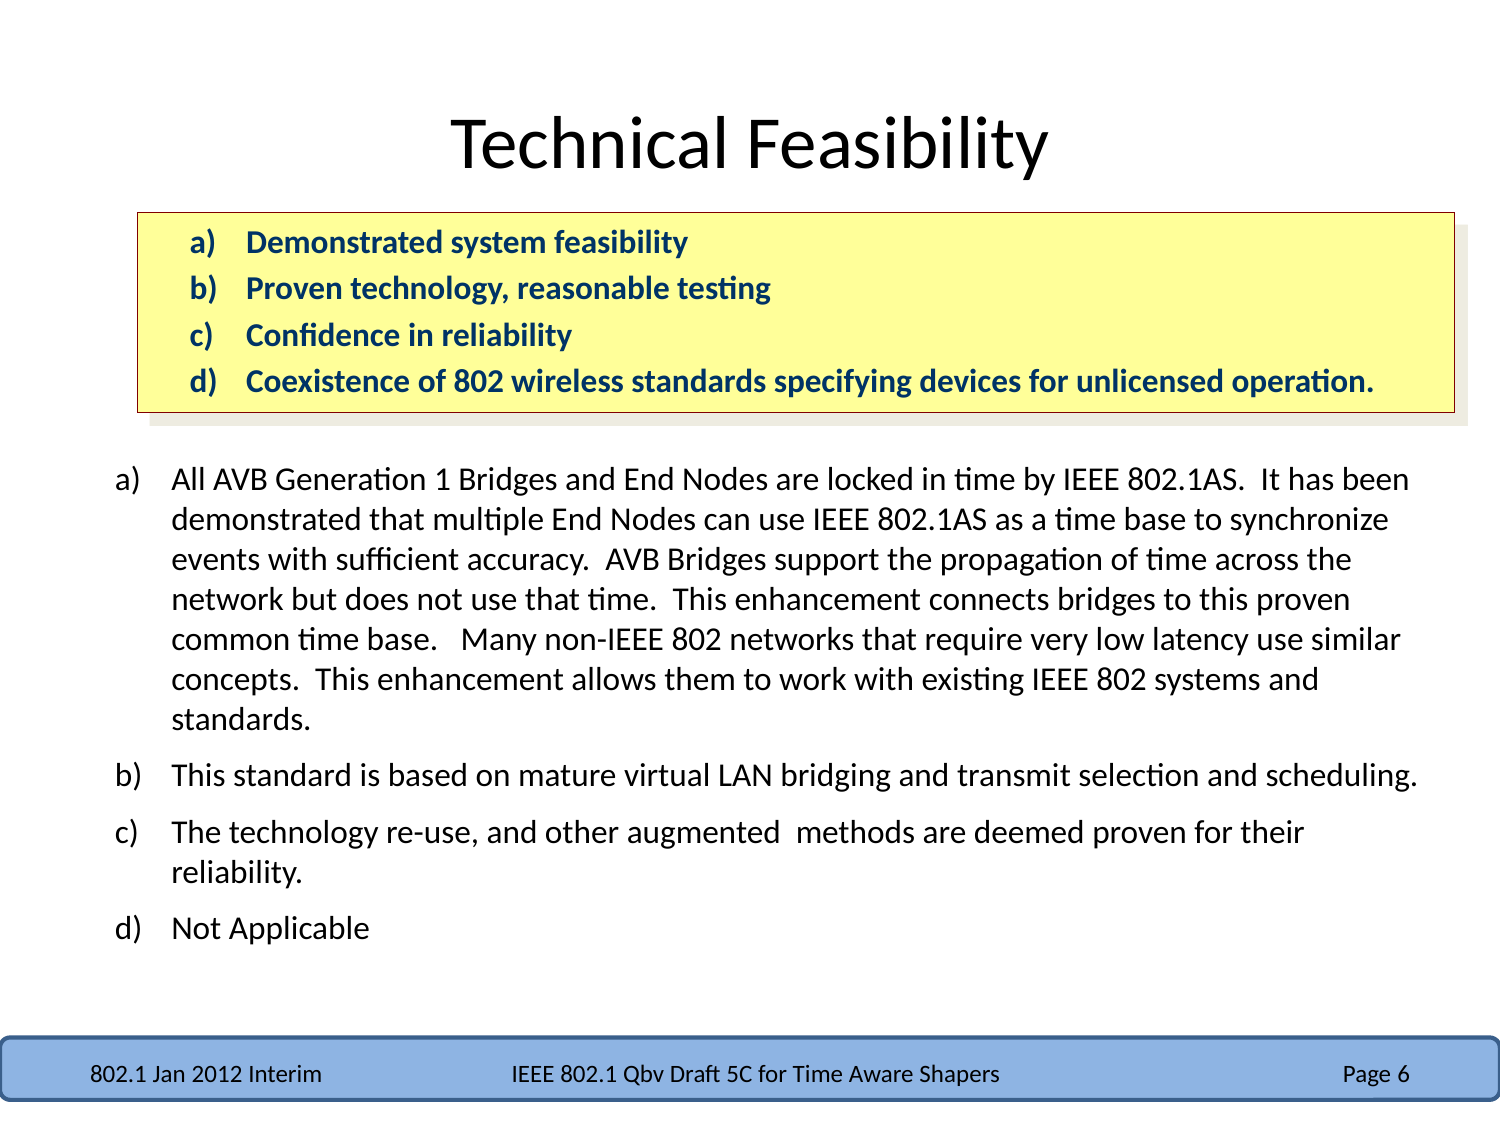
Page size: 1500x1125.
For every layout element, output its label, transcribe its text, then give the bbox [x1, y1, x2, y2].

footer IEEE 802.1 Qbv Draft 5C for Time Aware Shapers [425, 1042, 1088, 1103]
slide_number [75, 1042, 425, 1103]
text_box Demonstrated system feasibility Proven technology, reasonable testing Confidence in reliability Coexistence of 802 wireless standards specifying devices for unlicensed operation. [137, 212, 1455, 413]
title Technical Feasibility [75, 45, 1425, 233]
slide_number Page 6 [1088, 1042, 1425, 1103]
list All AVB Generation 1 Bridges and End Nodes are locked in time by IEEE 802.1AS. It has been demonstrated that multiple End Nodes can use IEEE 802.1AS as a time base to synchronize events with sufficient accuracy. AVB Bridges support the propagation of time across the network but does not use that time. This enhancement connects bridges to this proven common time base. Many non-IEEE 802 networks that require very low latency use similar concepts. This enhancement allows them to work with existing IEEE 802 systems and standards. This standard is based on mature virtual LAN bridging and transmit selection and scheduling. The technology re-use, and other augmented methods are deemed proven for their reliability. Not Applicable [99, 450, 1456, 1048]
